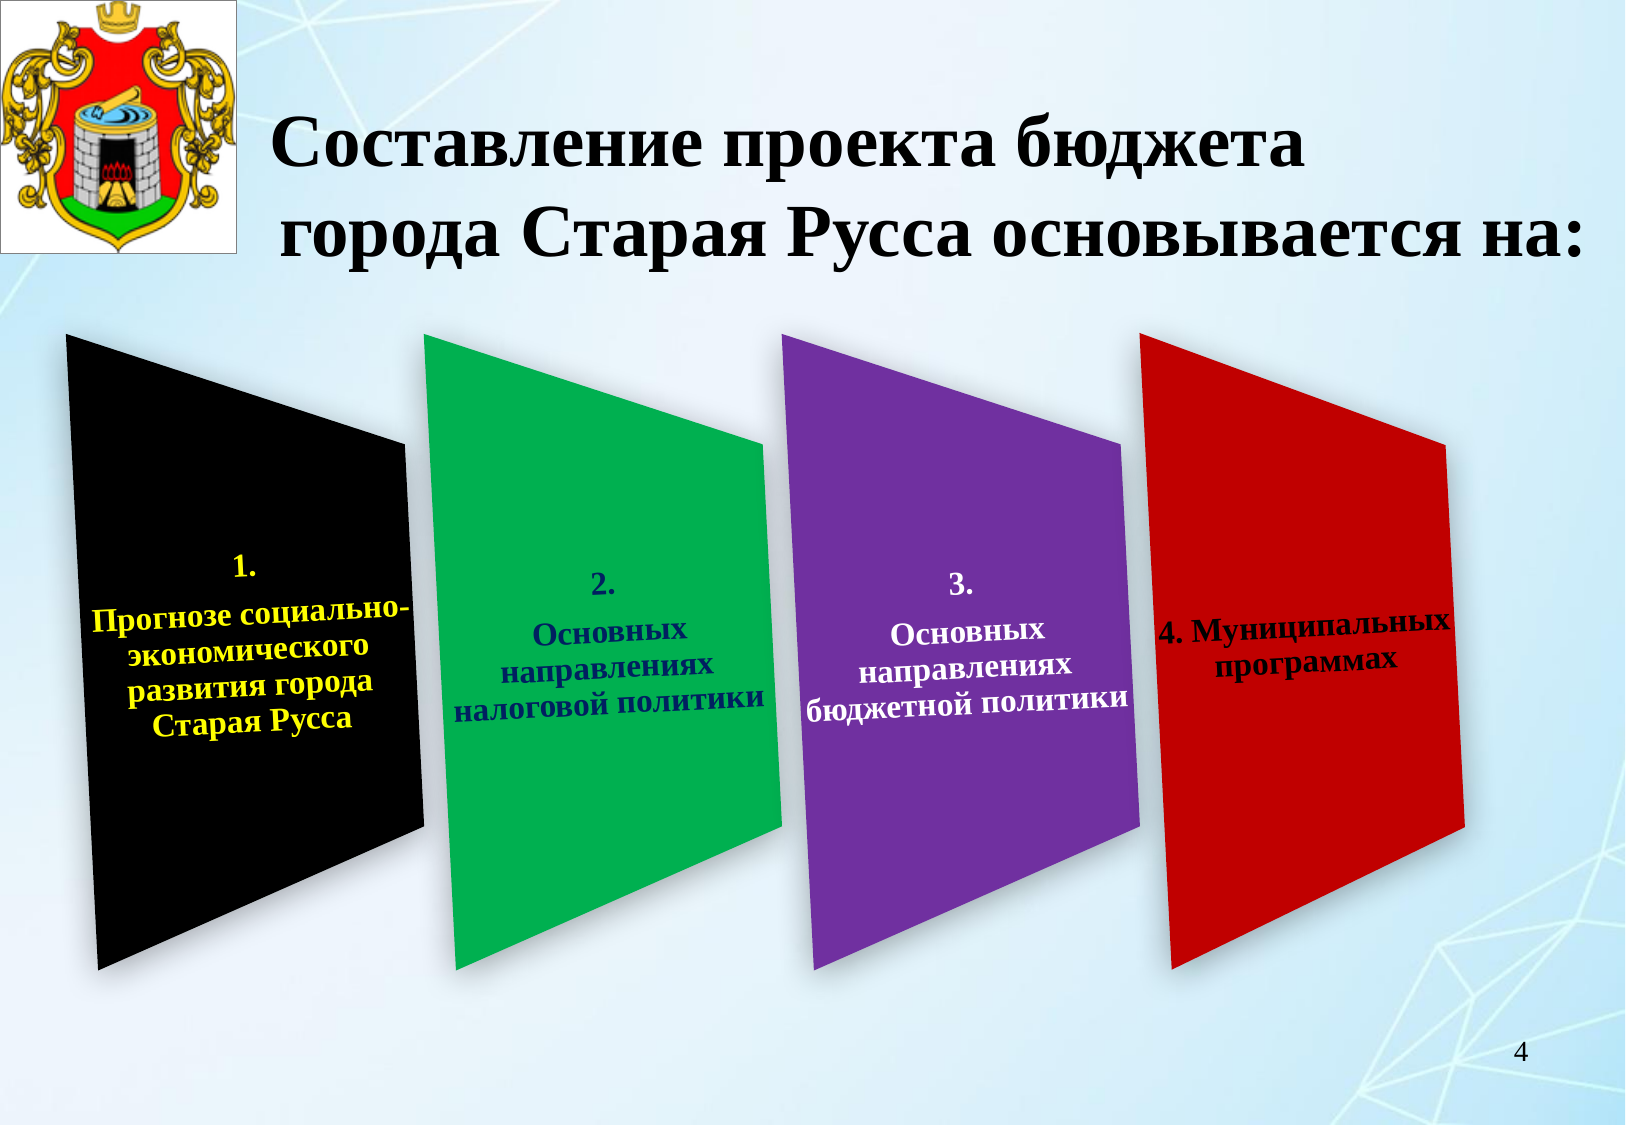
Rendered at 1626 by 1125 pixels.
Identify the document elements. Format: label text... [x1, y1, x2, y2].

title Составление проекта бюджета города Старая Русса основывается на: [140, 68, 1604, 294]
picture [0, 0, 1626, 1125]
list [80, 324, 1457, 963]
slide_number 4 [1164, 1024, 1544, 1103]
